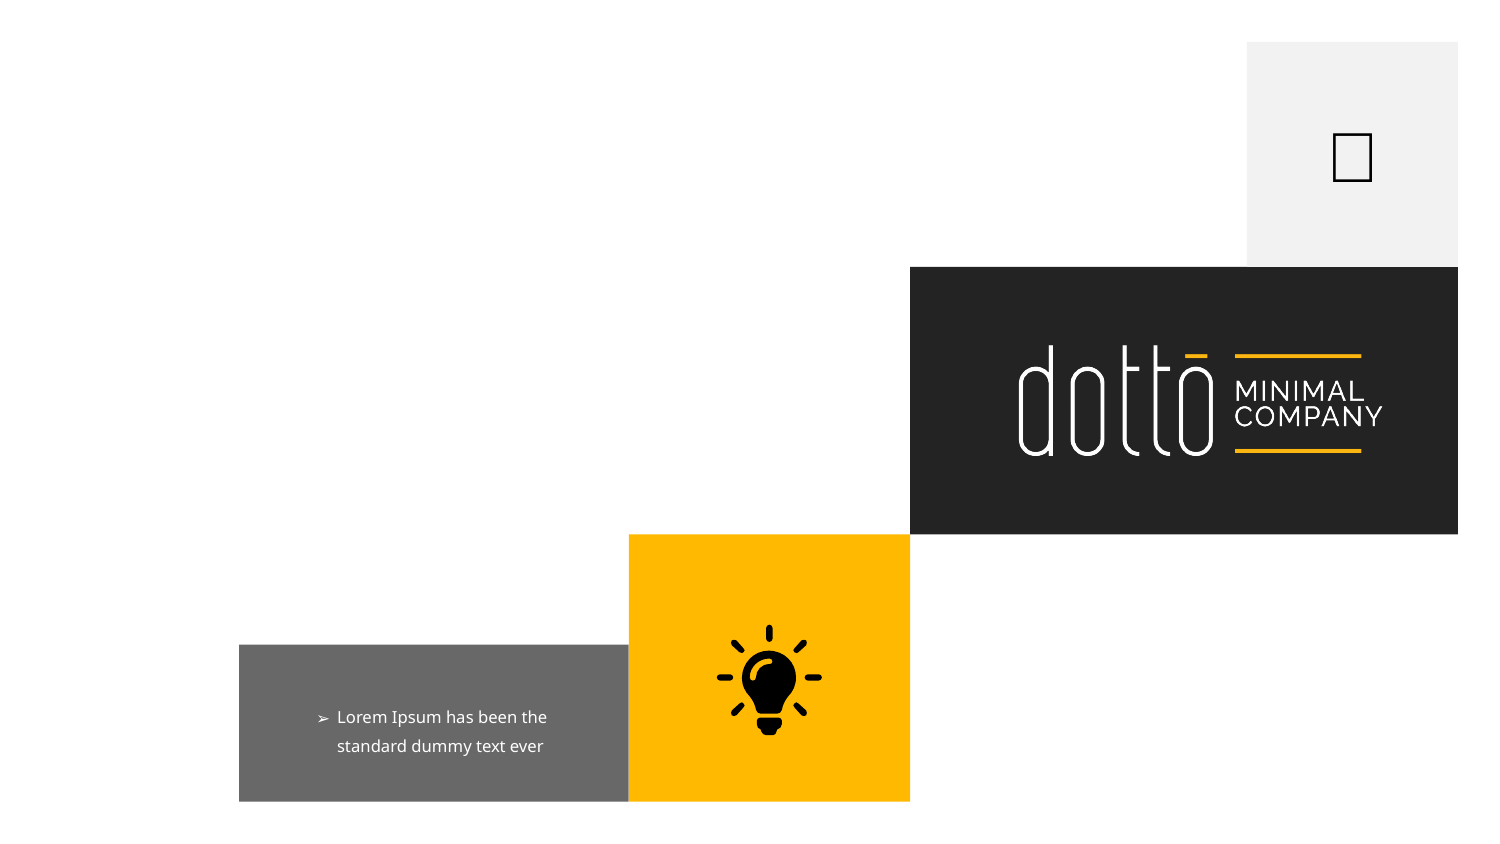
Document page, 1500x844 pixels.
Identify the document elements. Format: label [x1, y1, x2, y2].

picture [41, 41, 1459, 803]
